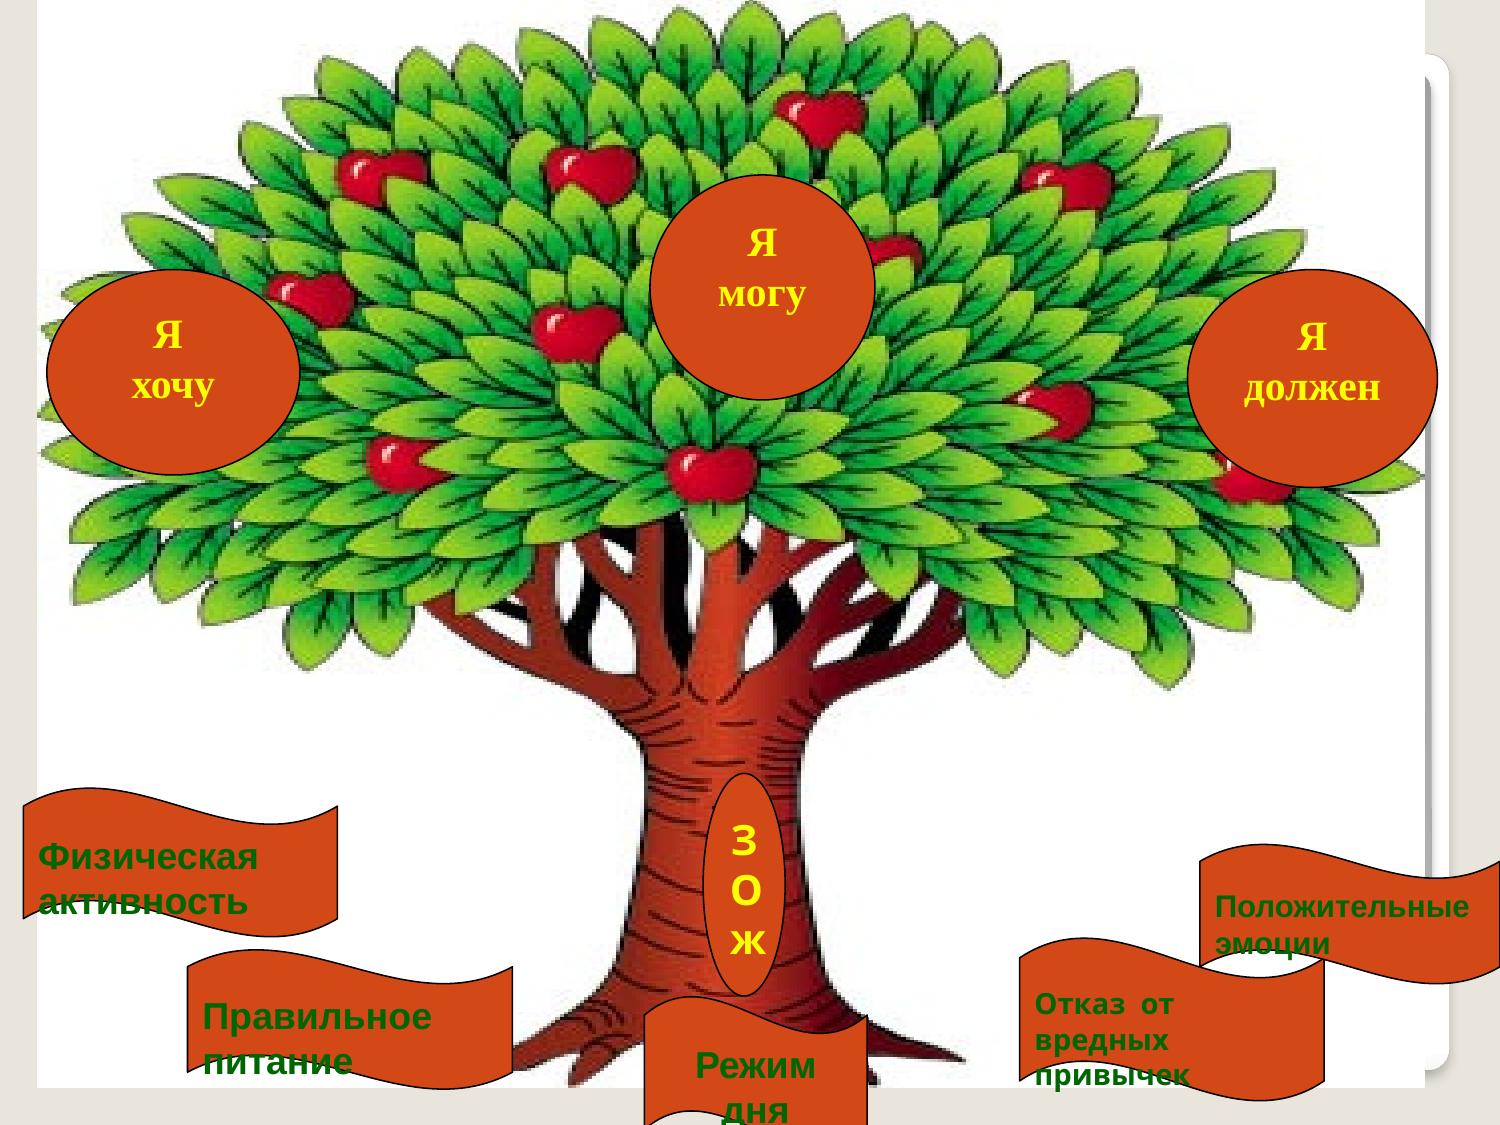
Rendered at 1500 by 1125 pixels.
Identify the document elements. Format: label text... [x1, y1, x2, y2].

text_box Режим дня [644, 1104, 868, 1125]
text_box Физическая активность [23, 803, 28, 919]
text_box Положительные эмоции [1434, 861, 1500, 984]
text_box Я должен [1434, 353, 1438, 404]
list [37, 0, 1426, 1088]
